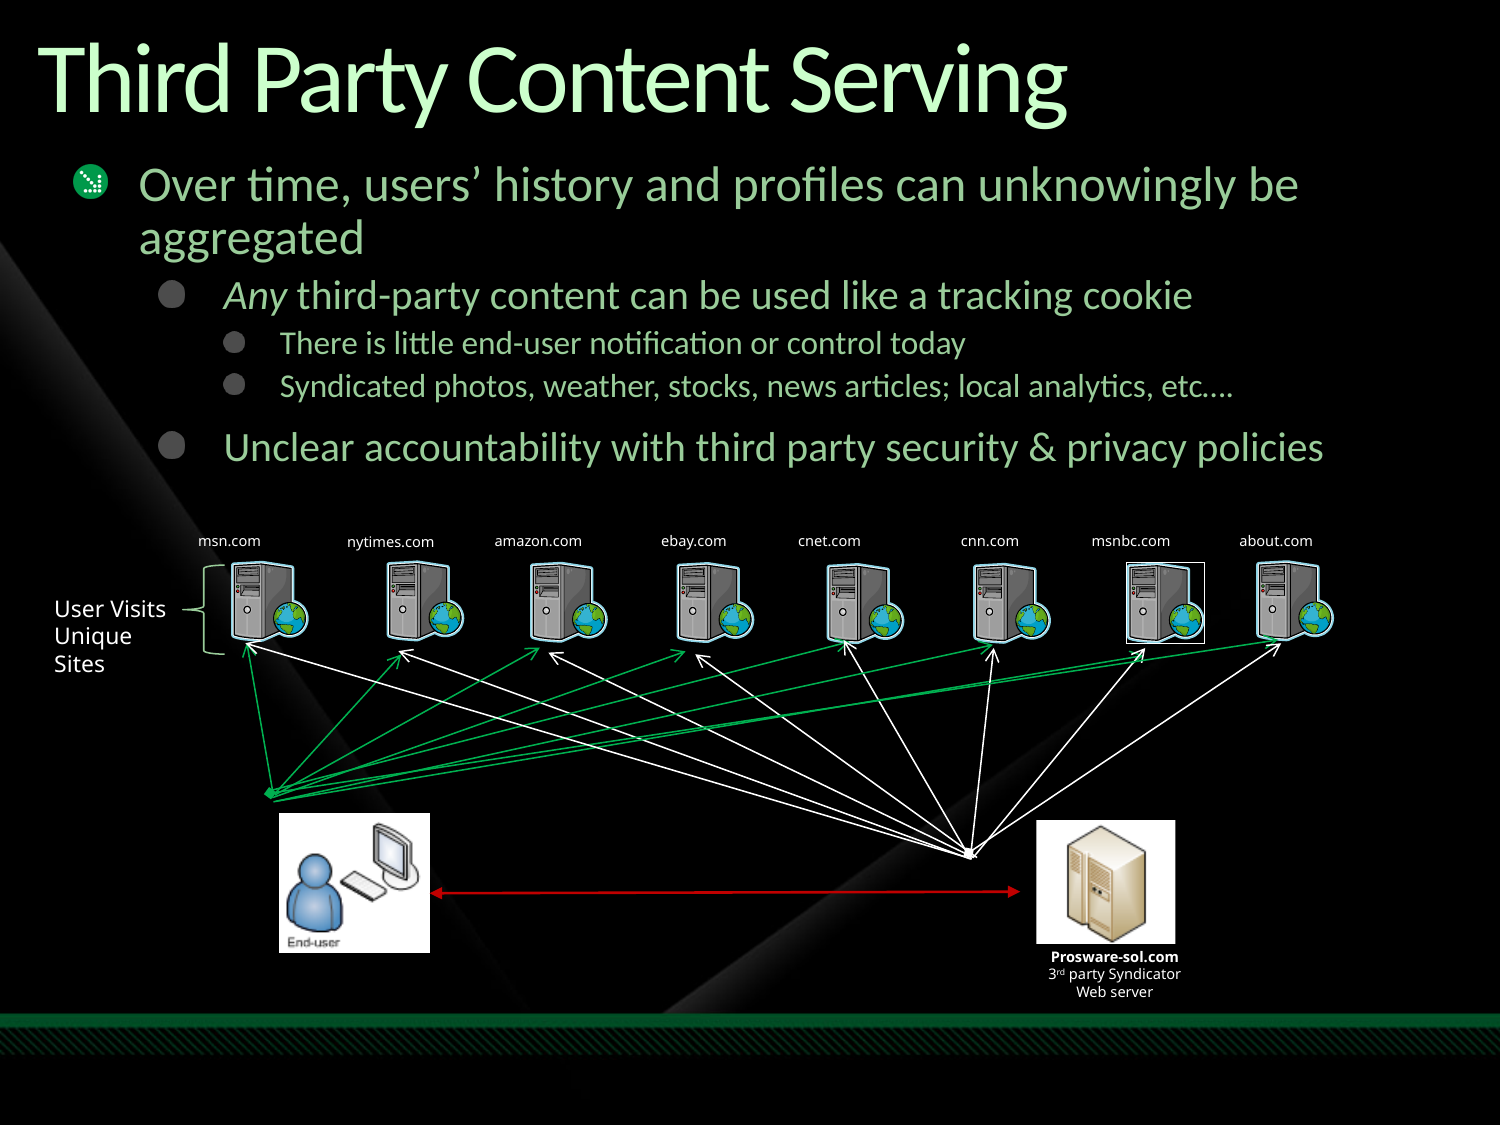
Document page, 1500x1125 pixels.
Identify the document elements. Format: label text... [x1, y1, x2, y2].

text_box User Visits Unique Sites [39, 586, 178, 684]
text_box about.com [1224, 524, 1328, 557]
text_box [184, 524, 973, 860]
title Third Party Content Serving [37, 26, 1413, 136]
text_box cnn.com [973, 524, 1034, 557]
text_box msnbc.com [1076, 524, 1186, 557]
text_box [977, 559, 1335, 853]
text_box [334, 525, 465, 642]
list Over time, users’ history and profiles can unknowingly be aggregated Any third-party content can be used like a tracking cookie There is little end-user notification or control today Syndicated photos, weather, stocks, news articles; local analytics, etc…. Unclear accountability with third party security & privacy policies [73, 157, 1449, 480]
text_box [1035, 819, 1194, 1009]
picture [0, 0, 1500, 1125]
